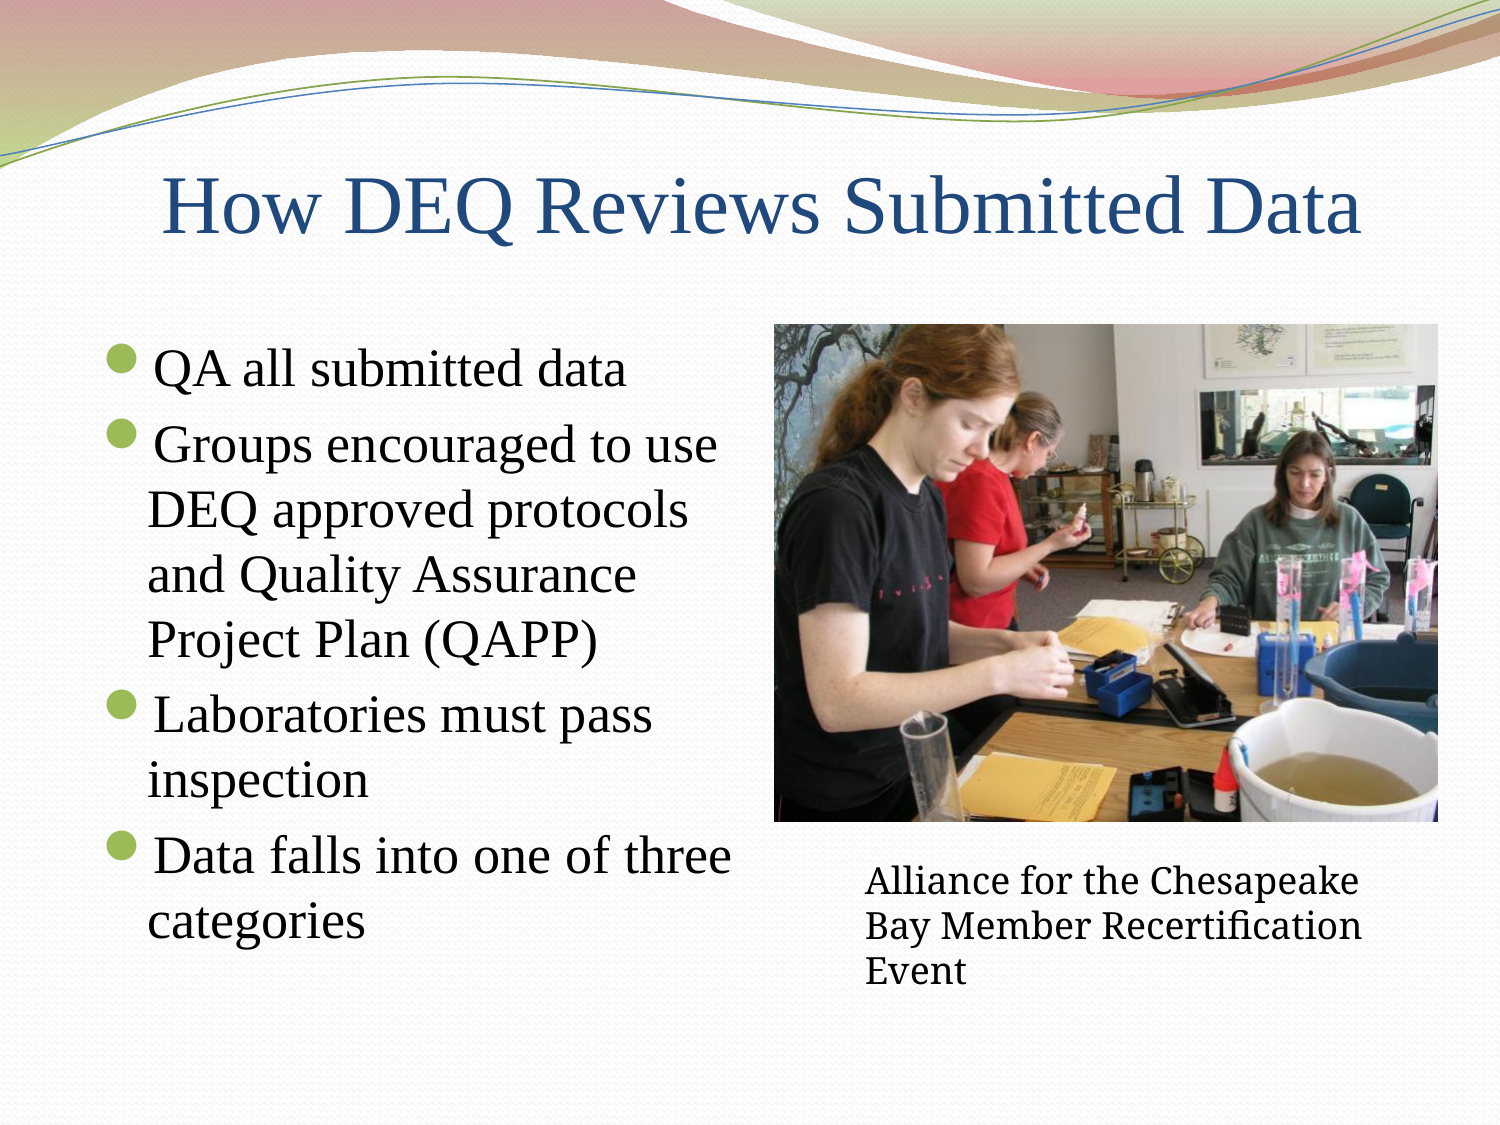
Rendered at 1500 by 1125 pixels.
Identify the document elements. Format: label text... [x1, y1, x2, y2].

title How DEQ Reviews Submitted Data [87, 125, 1438, 250]
text_box Alliance for the Chesapeake Bay Member Recertification Event [849, 849, 1425, 1000]
list QA all submitted data Groups encouraged to use DEQ approved protocols and Quality Assurance Project Plan (QAPP) Laboratories must pass inspection Data falls into one of three categories [87, 324, 775, 1000]
picture [774, 324, 1438, 823]
